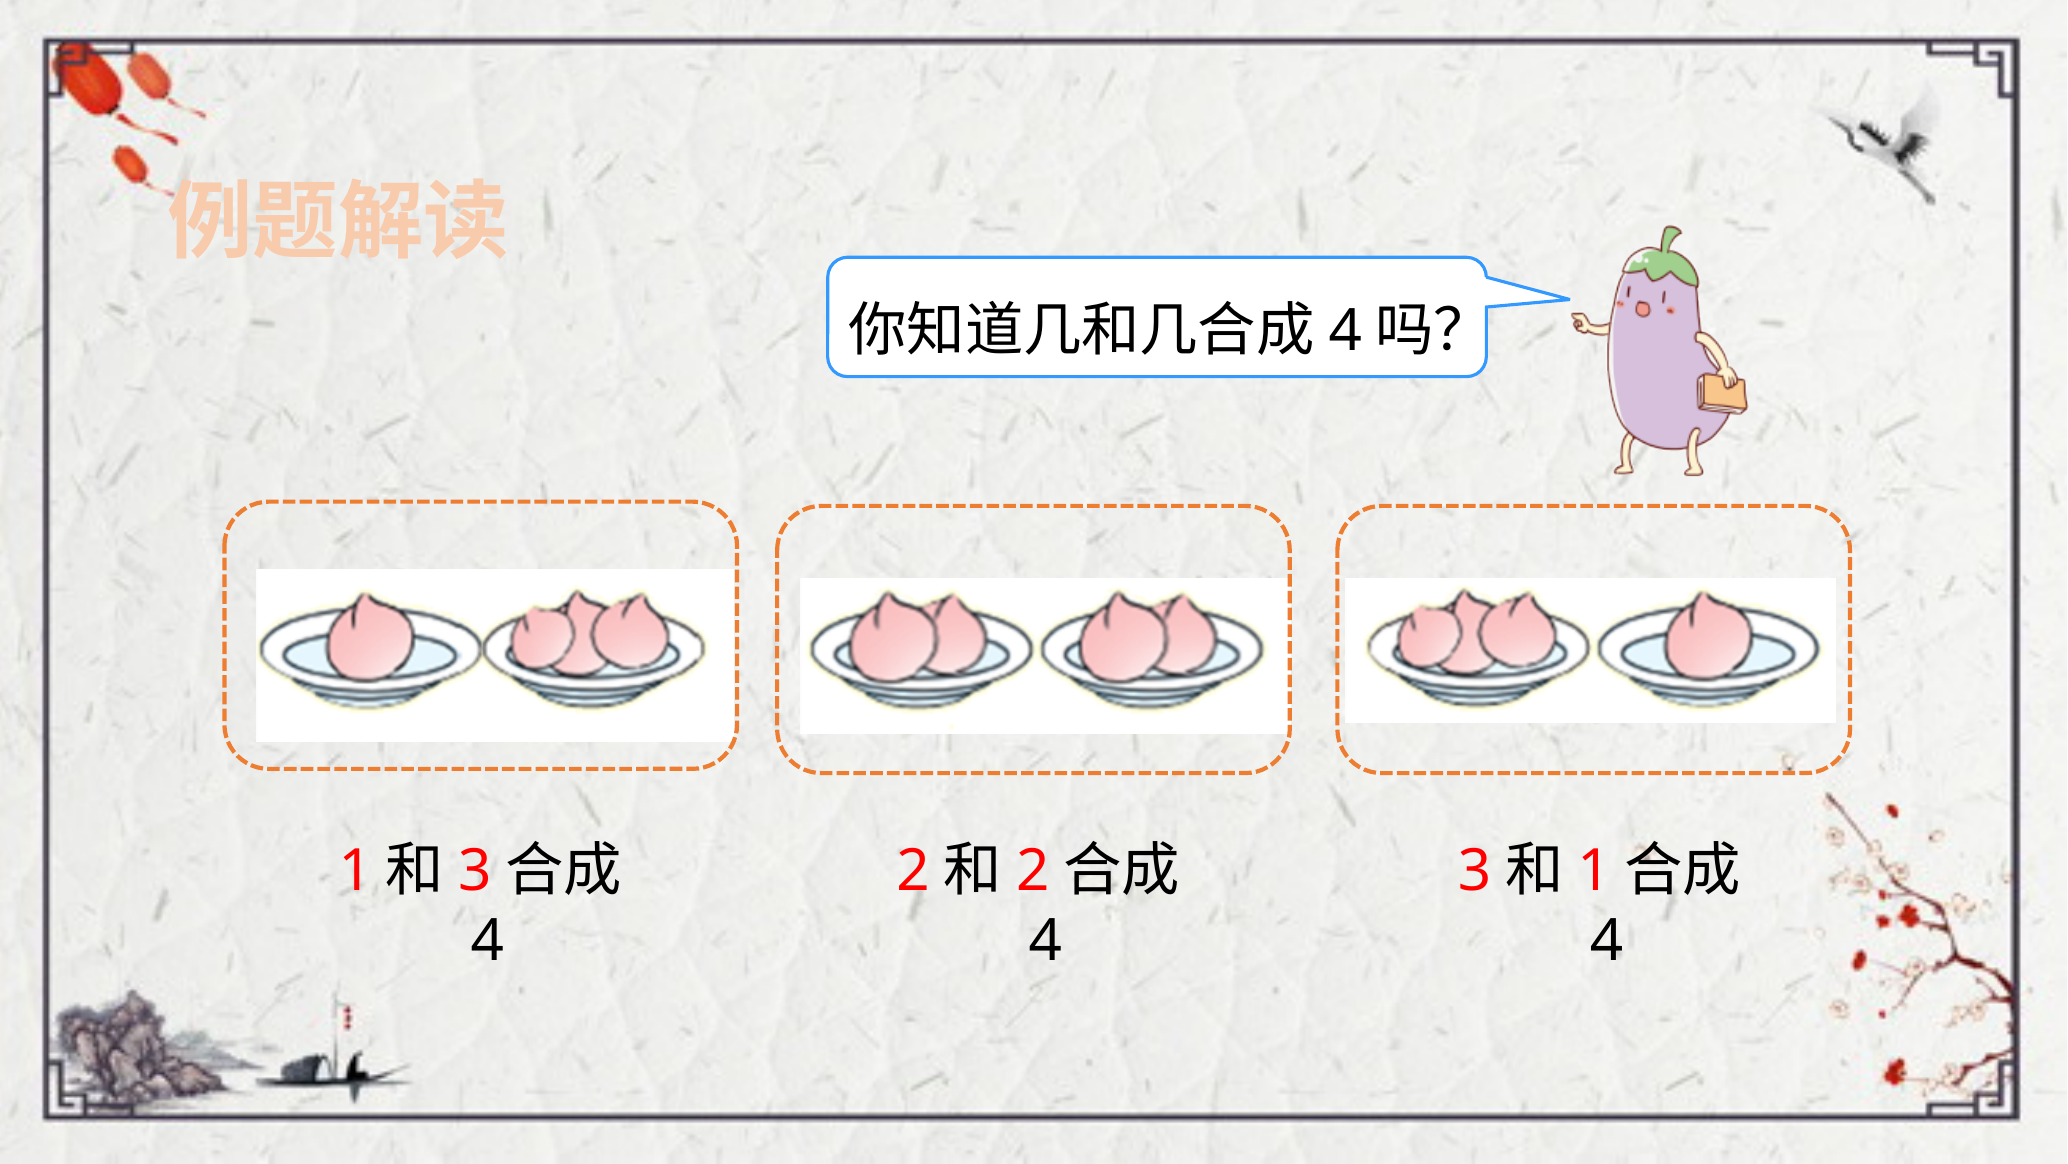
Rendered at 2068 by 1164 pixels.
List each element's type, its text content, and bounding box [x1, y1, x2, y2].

text_box 1和3合成4 [313, 824, 661, 980]
text_box 3和1合成4 [1433, 824, 1780, 980]
text_box 你知道几和几合成4吗？ [827, 257, 1551, 377]
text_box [224, 501, 738, 769]
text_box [777, 505, 1291, 774]
picture [0, 0, 2068, 1164]
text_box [1337, 505, 1851, 774]
text_box 2和2合成4 [871, 824, 1219, 980]
text_box 例题解读 [152, 158, 525, 277]
